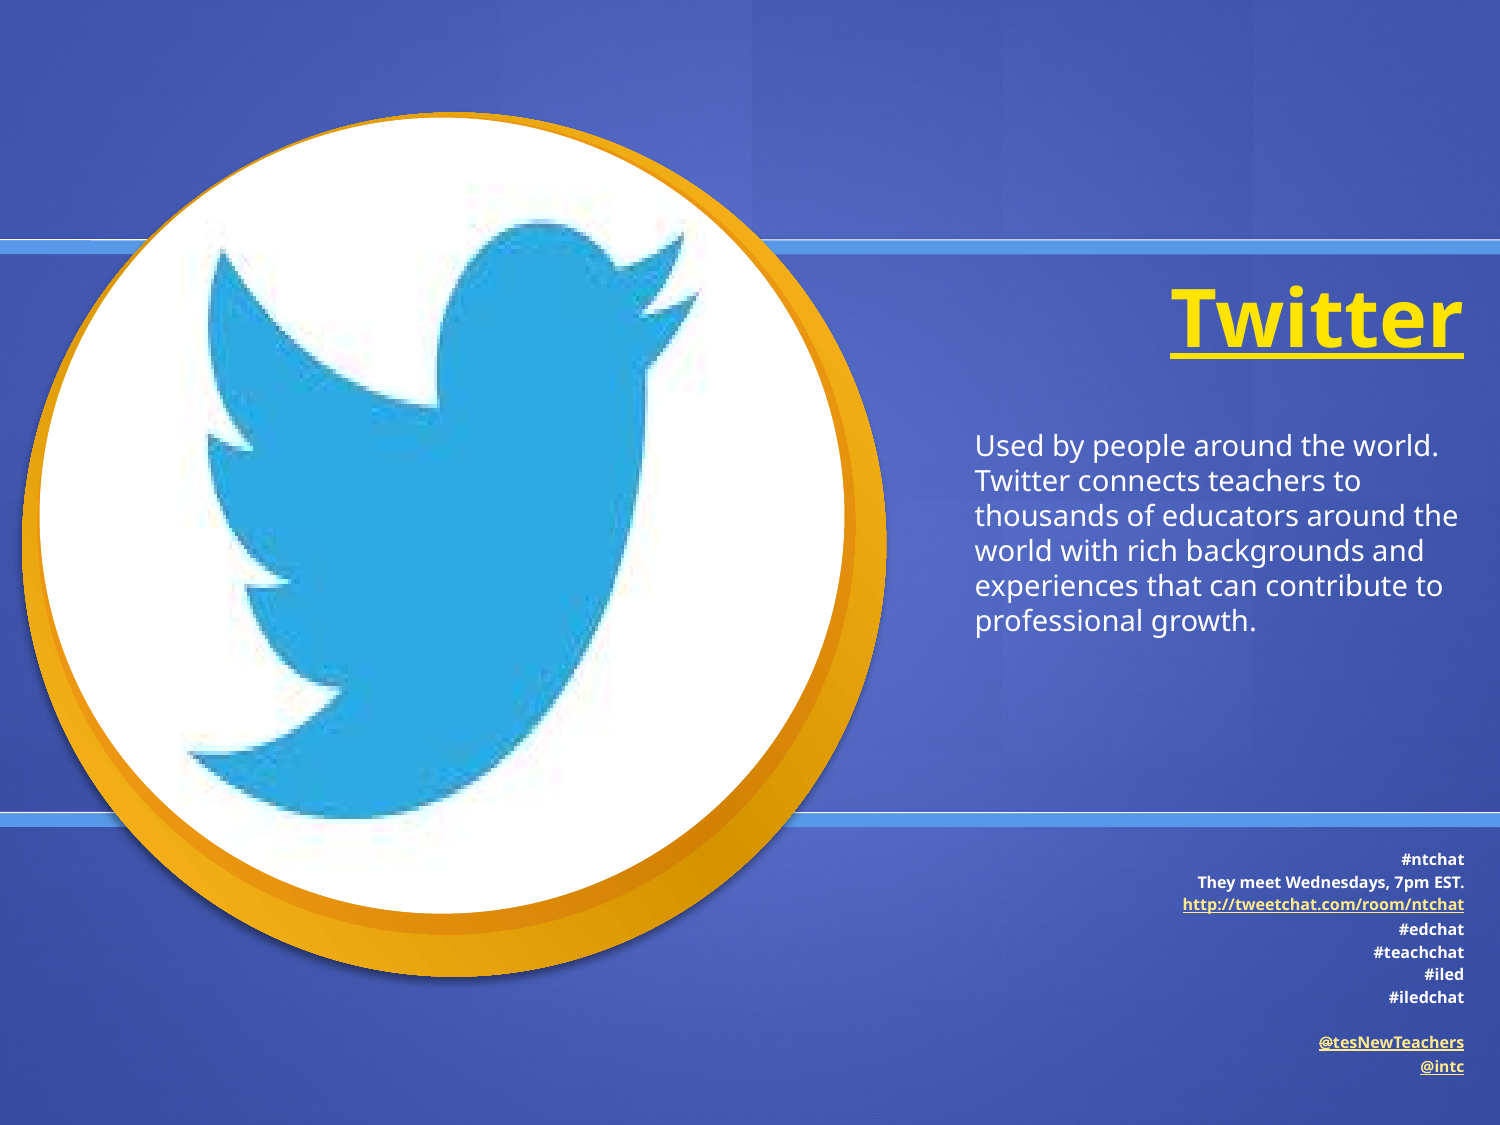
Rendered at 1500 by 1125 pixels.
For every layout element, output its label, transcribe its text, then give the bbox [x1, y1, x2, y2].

subtitle #ntchat They meet Wednesdays, 7pm EST. http://tweetchat.com/room/ntchat #edchat #teachchat #iled #iledchat @tesNewTeachers @intc [880, 842, 1480, 1095]
title Twitter [880, 258, 1480, 385]
text_box Used by people around the world. Twitter connects teachers to thousands of educators around the world with rich backgrounds and experiences that can contribute to professional growth. [959, 420, 1482, 645]
picture [38, 116, 846, 915]
